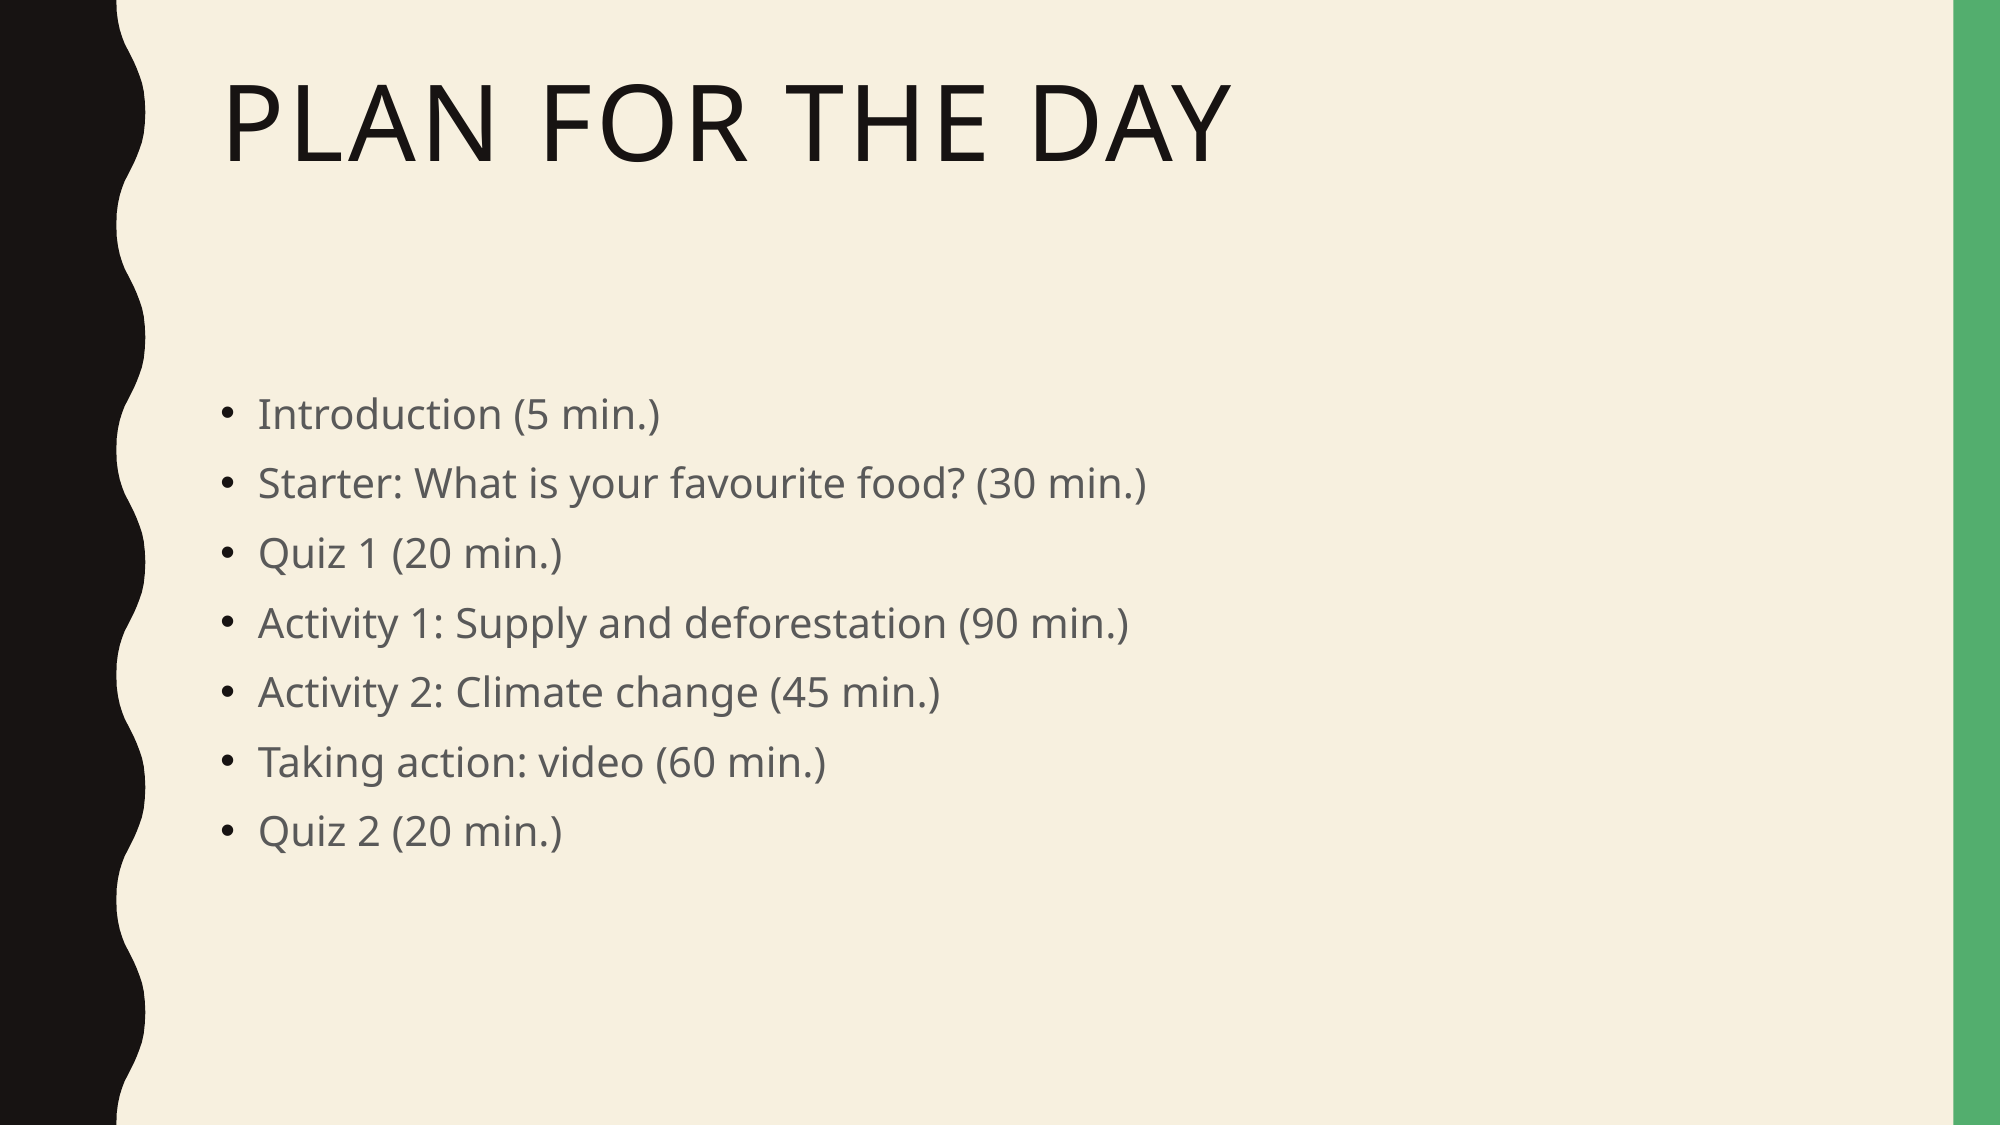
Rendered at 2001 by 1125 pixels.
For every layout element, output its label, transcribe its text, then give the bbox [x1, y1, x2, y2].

title Plan for the day [205, 62, 1875, 308]
list Introduction (5 min.) Starter: What is your favourite food? (30 min.) Quiz 1 (20 min.) Activity 1: Supply and deforestation (90 min.) Activity 2: Climate change (45 min.) Taking action: video (60 min.) Quiz 2 (20 min.) [205, 375, 1875, 965]
